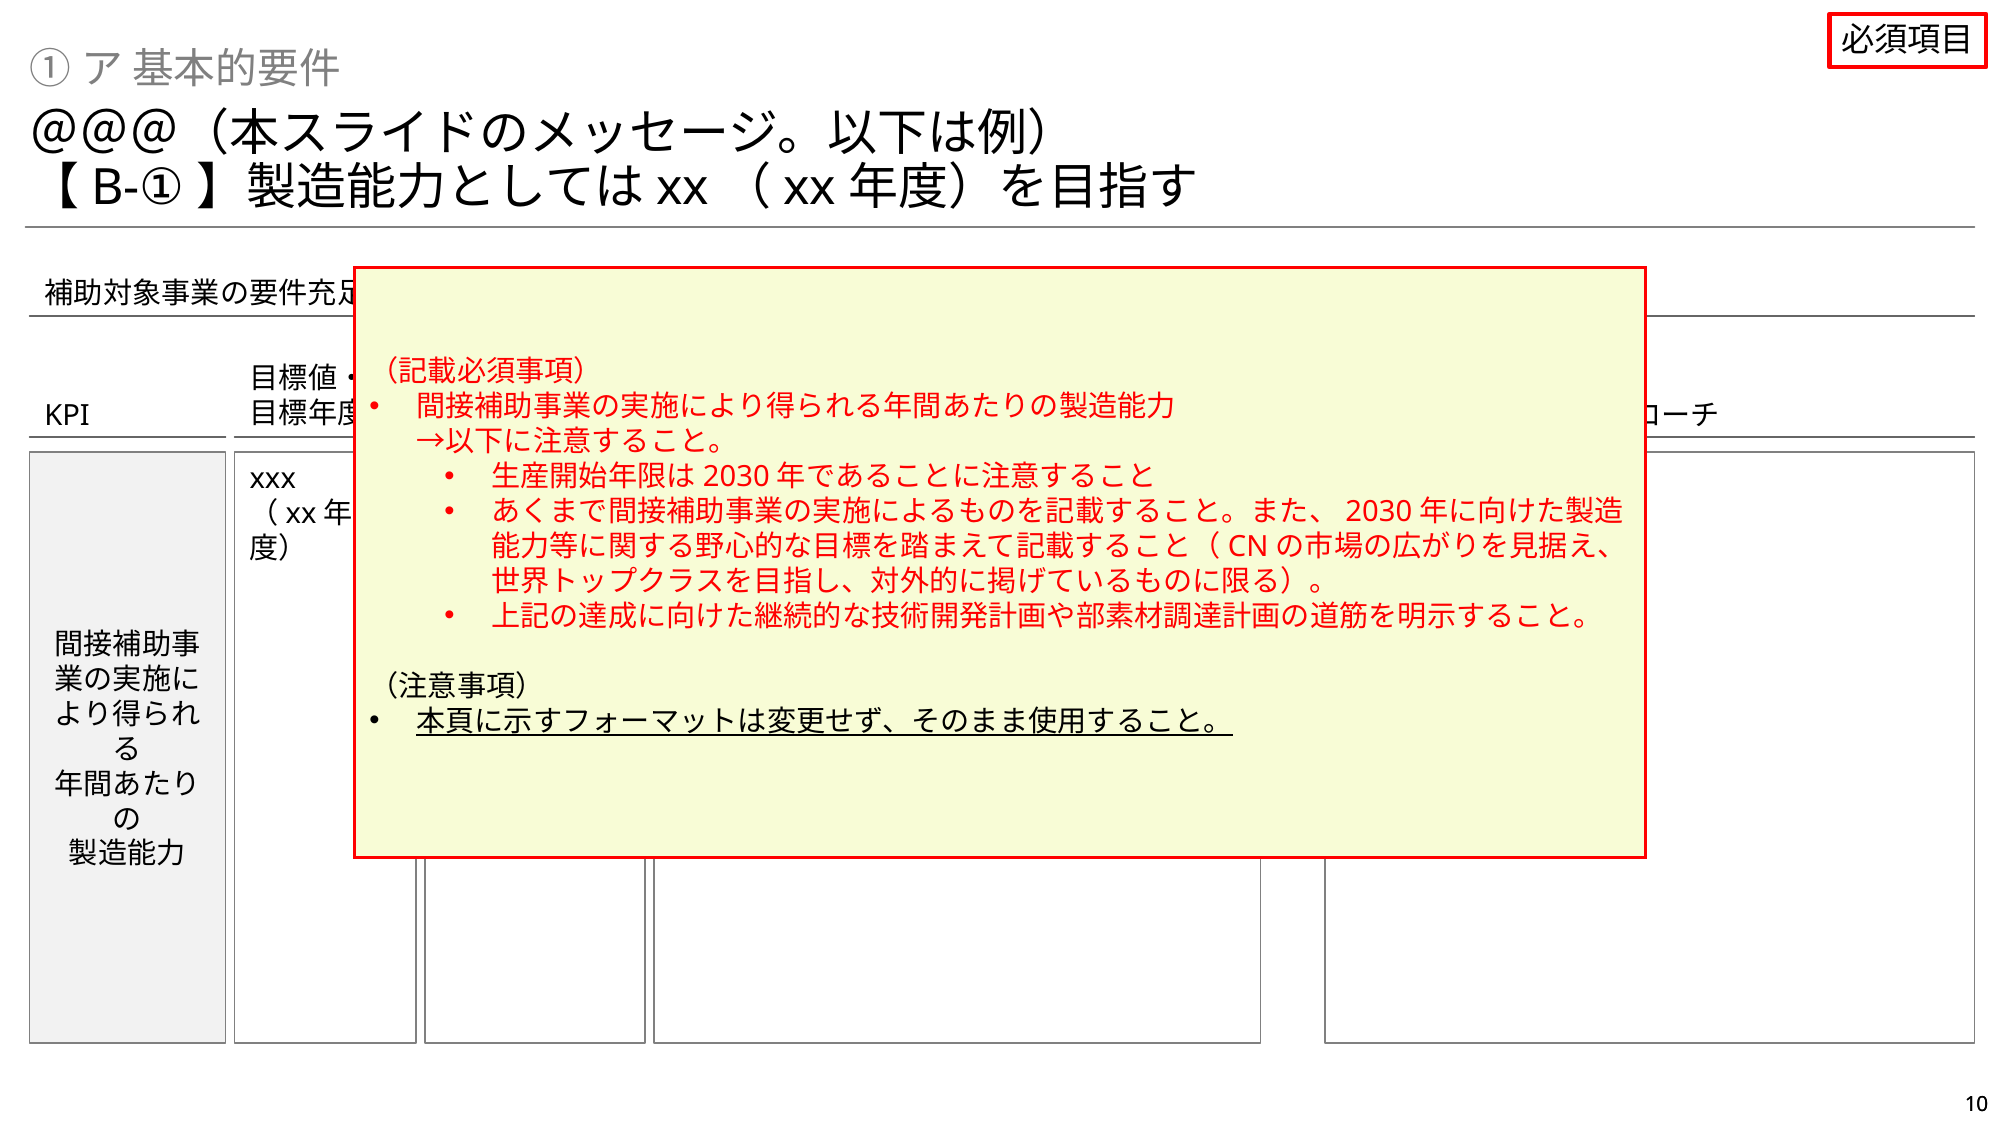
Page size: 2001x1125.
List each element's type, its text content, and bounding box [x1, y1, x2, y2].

text_box ＠＠＠（本スライドのメッセージ。以下は例） 【B-①】製造能力としてはxx（xx年度）を目指す [29, 107, 1875, 216]
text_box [424, 389, 646, 438]
text_box 必須項目 [1829, 13, 1986, 68]
text_box xxx [424, 859, 646, 1044]
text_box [28, 389, 227, 438]
text_box 間接補助事業の実施により得られる 年間あたりの 製造能力 [28, 451, 227, 1044]
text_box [28, 268, 1975, 317]
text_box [1324, 389, 1975, 438]
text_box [233, 389, 417, 438]
text_box （記載必須事項） 間接補助事業の実施により得られる年間あたりの製造能力 →以下に注意すること。 生産開始年限は2030年であることに注意すること あくまで間接補助事業の実施によるものを記載すること。また、2030年に向けた製造能力等に関する野心的な目標を踏まえて記載すること（CNの市場の広がりを見据え、世界トップクラスを目指し、対外的に掲げているものに限る）。 上記の達成に向けた継続的な技術開発計画や部素材調達計画の道筋を明示すること。 （注意事項） 本頁に示すフォーマットは変更せず、そのまま使用すること。 [353, 317, 1647, 859]
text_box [653, 389, 1261, 438]
text_box ①ア 基本的要件 [29, 47, 1802, 94]
text_box xx [1323, 451, 1976, 1044]
text_box xx [652, 859, 1262, 1044]
text_box xxx （xx年度） [233, 451, 418, 1044]
